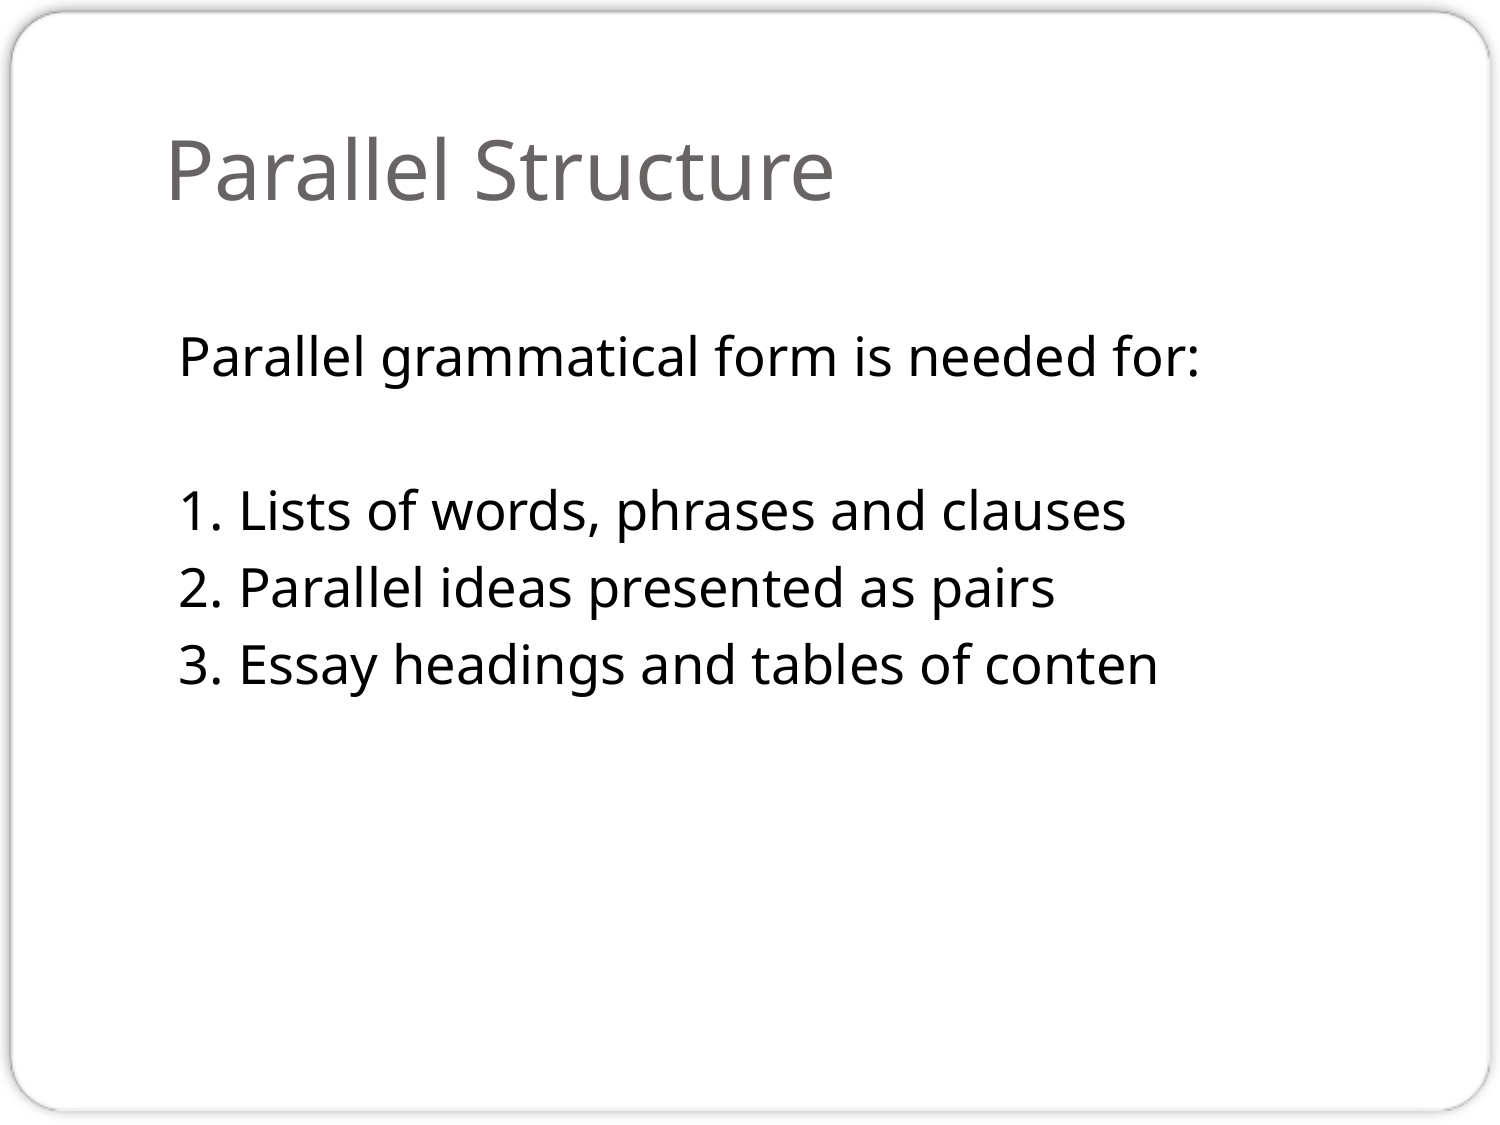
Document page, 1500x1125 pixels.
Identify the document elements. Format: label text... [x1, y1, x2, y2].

title Parallel Structure [150, 45, 1425, 233]
list Parallel grammatical form is needed for: 1. Lists of words, phrases and clauses 2. Parallel ideas presented as pairs 3. Essay headings and tables of conten [150, 237, 1425, 988]
